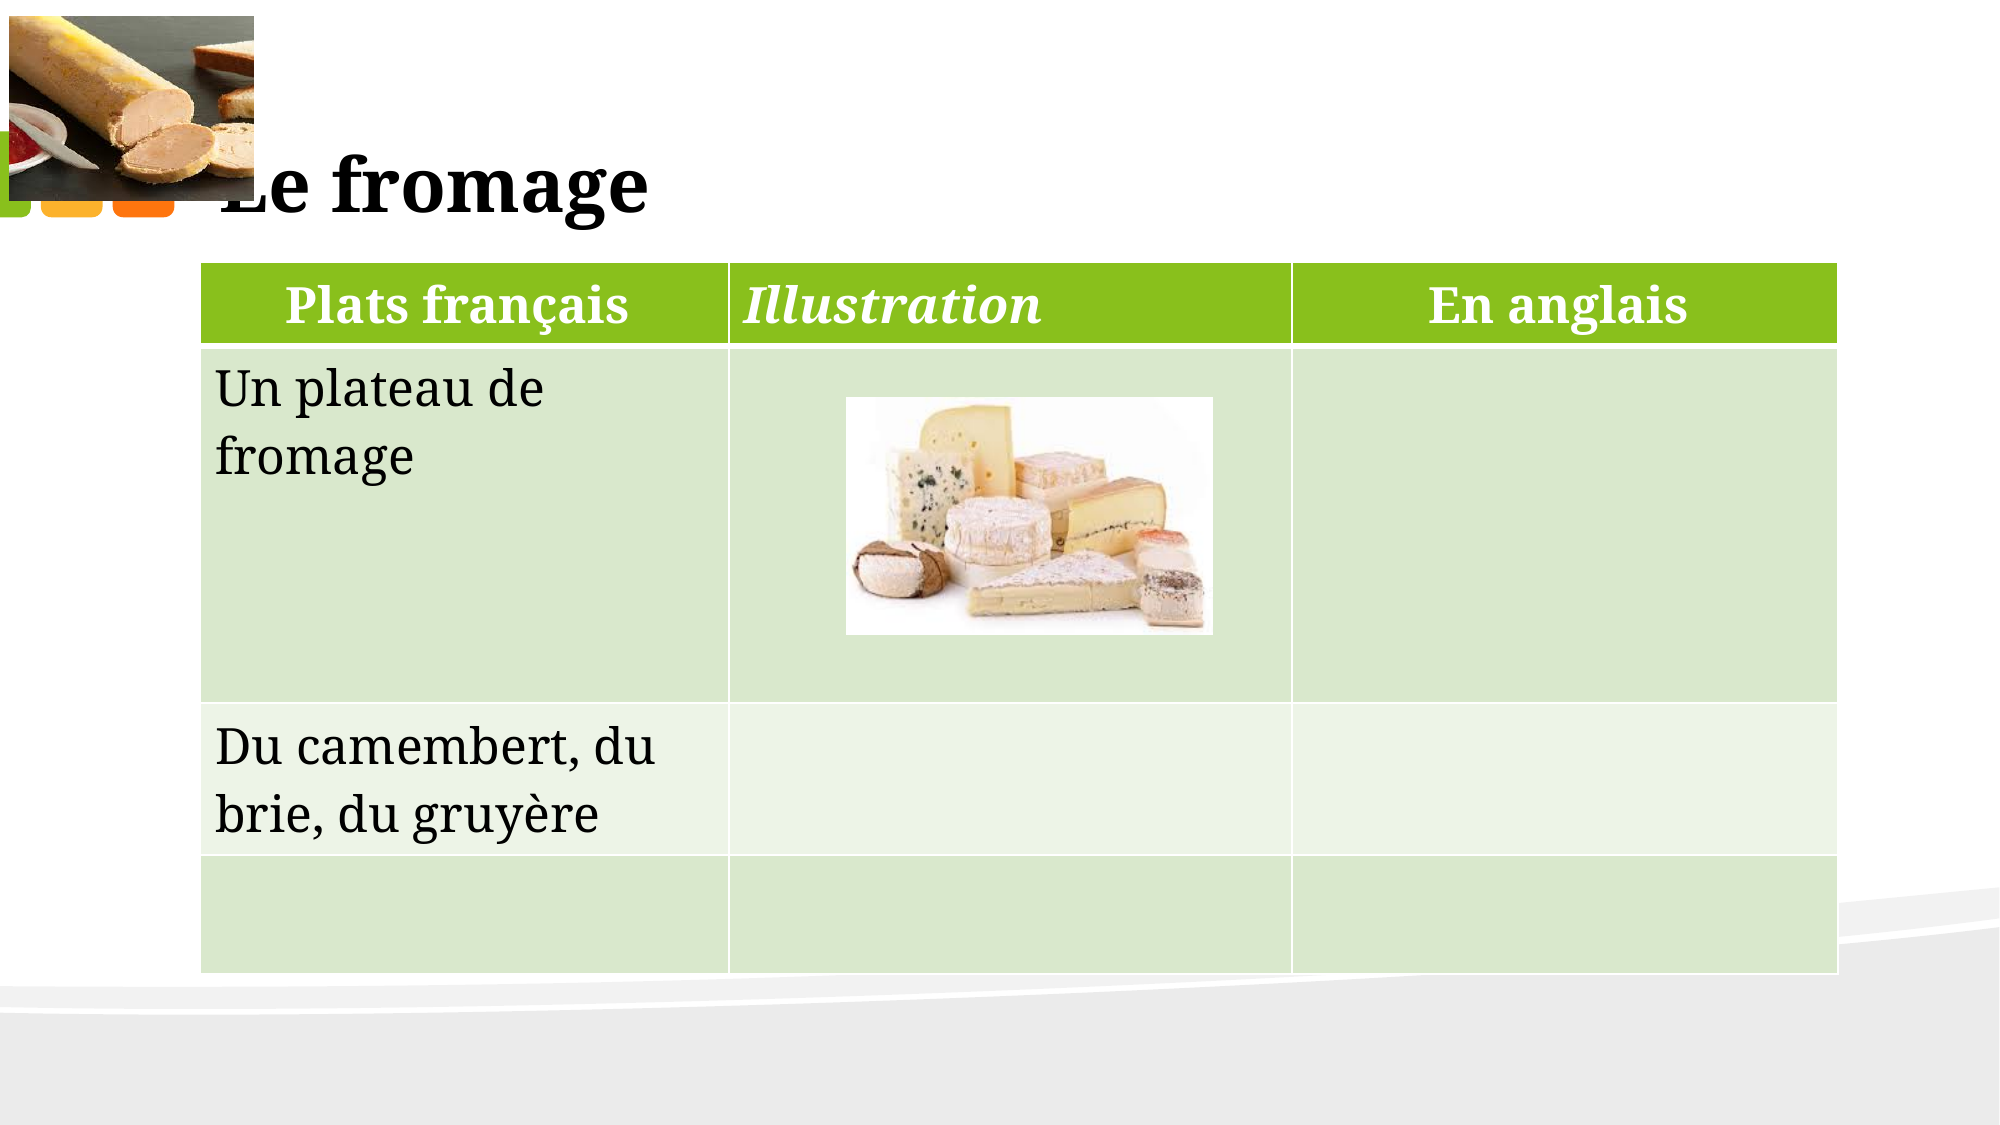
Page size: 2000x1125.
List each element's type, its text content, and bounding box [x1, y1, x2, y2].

table_cell [201, 856, 728, 973]
table_cell Un plateau de fromage [201, 349, 728, 702]
table_cell Du camembert, du brie, du gruyère [201, 704, 728, 854]
picture [845, 396, 1213, 635]
table_cell [730, 856, 1291, 973]
table_cell [730, 349, 1291, 702]
table_header Illustration [730, 263, 1291, 343]
table_header En anglais [1293, 263, 1837, 343]
table_cell [1293, 704, 1837, 854]
table_cell [730, 704, 1291, 854]
title Le fromage [199, 24, 1800, 238]
table_cell [1293, 856, 1837, 973]
picture [9, 16, 254, 201]
table_cell [1293, 349, 1837, 702]
table_header Plats français [201, 263, 728, 343]
